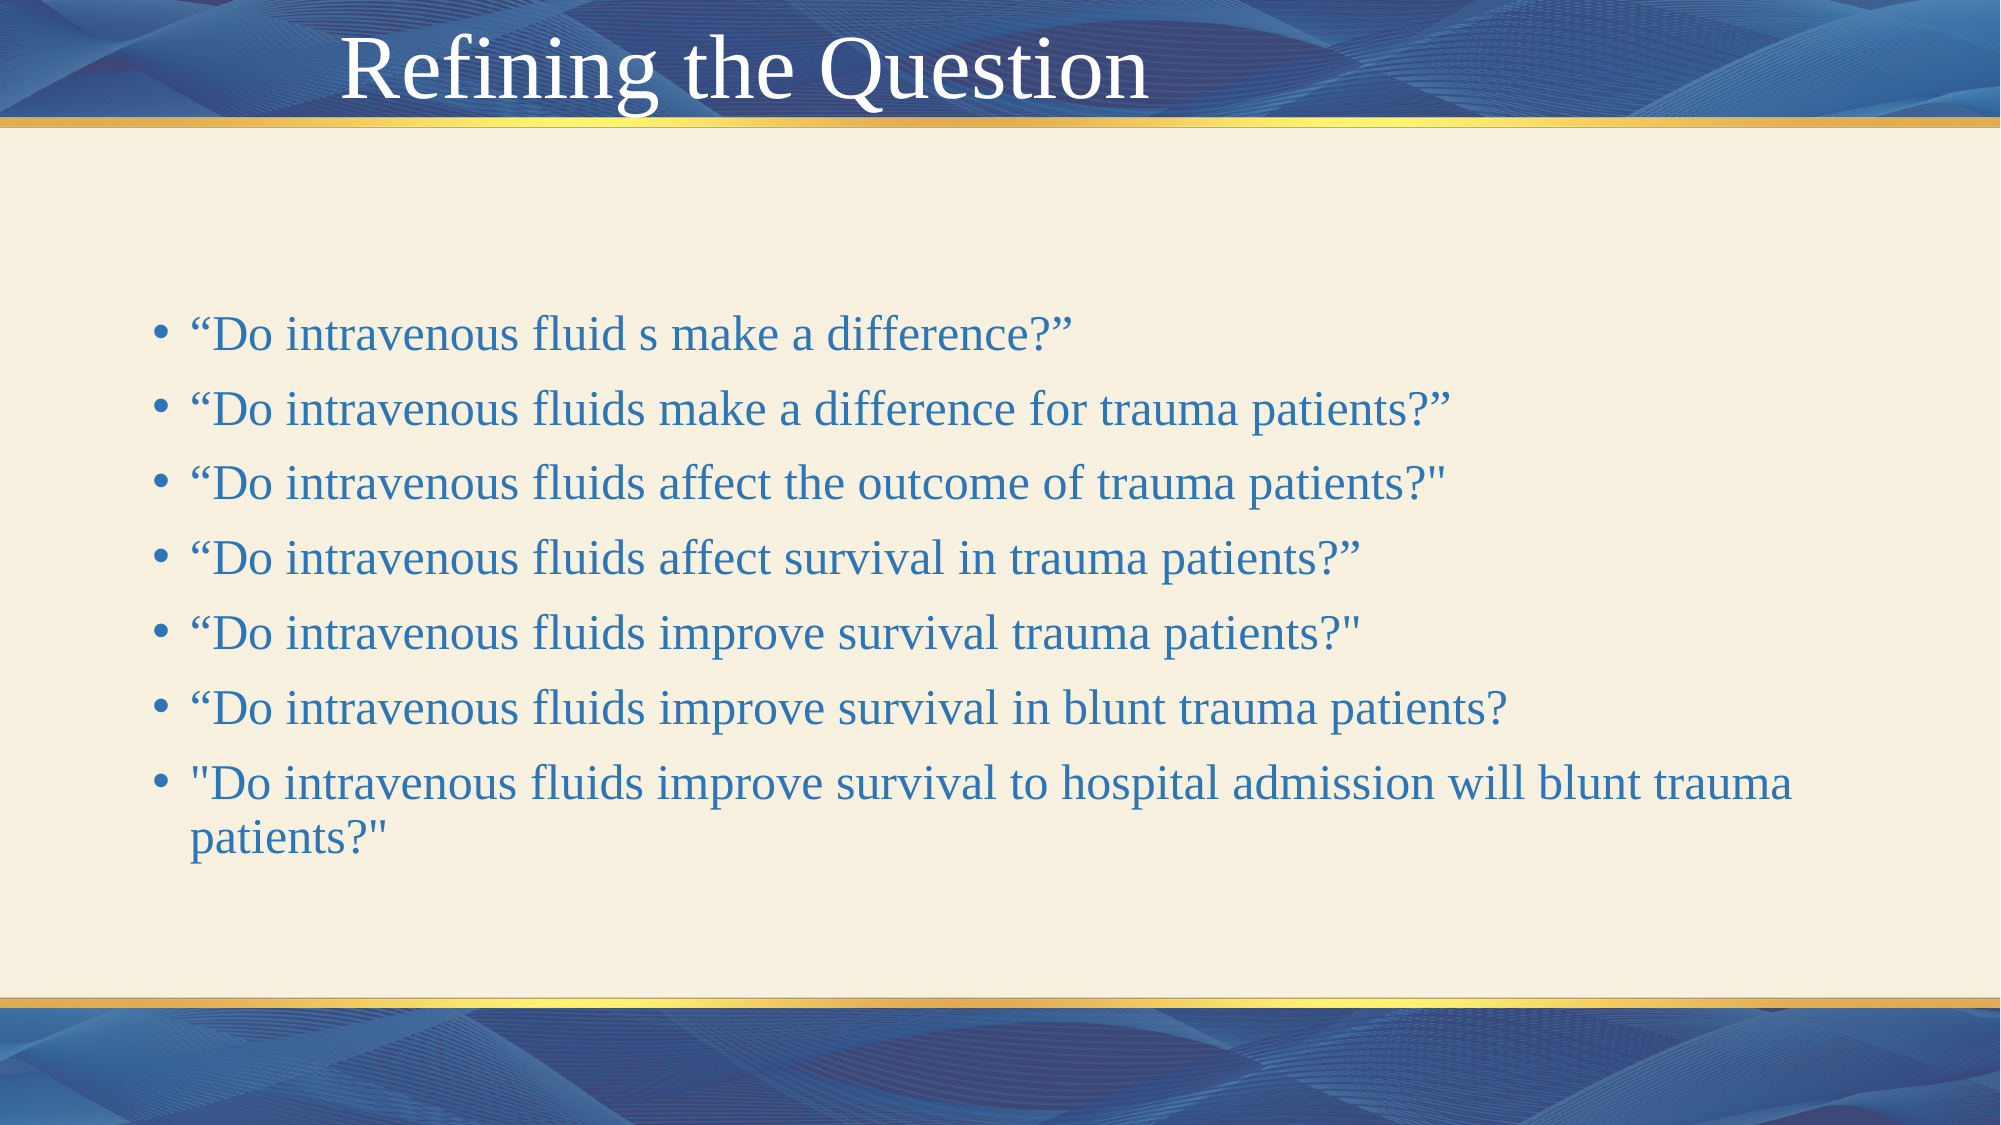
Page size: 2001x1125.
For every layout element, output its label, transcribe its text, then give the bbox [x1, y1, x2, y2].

list “Do intravenous fluid s make a difference?” “Do intravenous fluids make a difference for trauma patients?” “Do intravenous fluids affect the outcome of trauma patients?" “Do intravenous fluids affect survival in trauma patients?” “Do intravenous fluids improve survival trauma patients?" “Do intravenous fluids improve survival in blunt trauma patients? "Do intravenous fluids improve survival to hospital admission will blunt trauma patients?" [137, 299, 1863, 1014]
picture [0, 0, 2001, 1125]
title Refining the Question [324, 0, 1675, 138]
